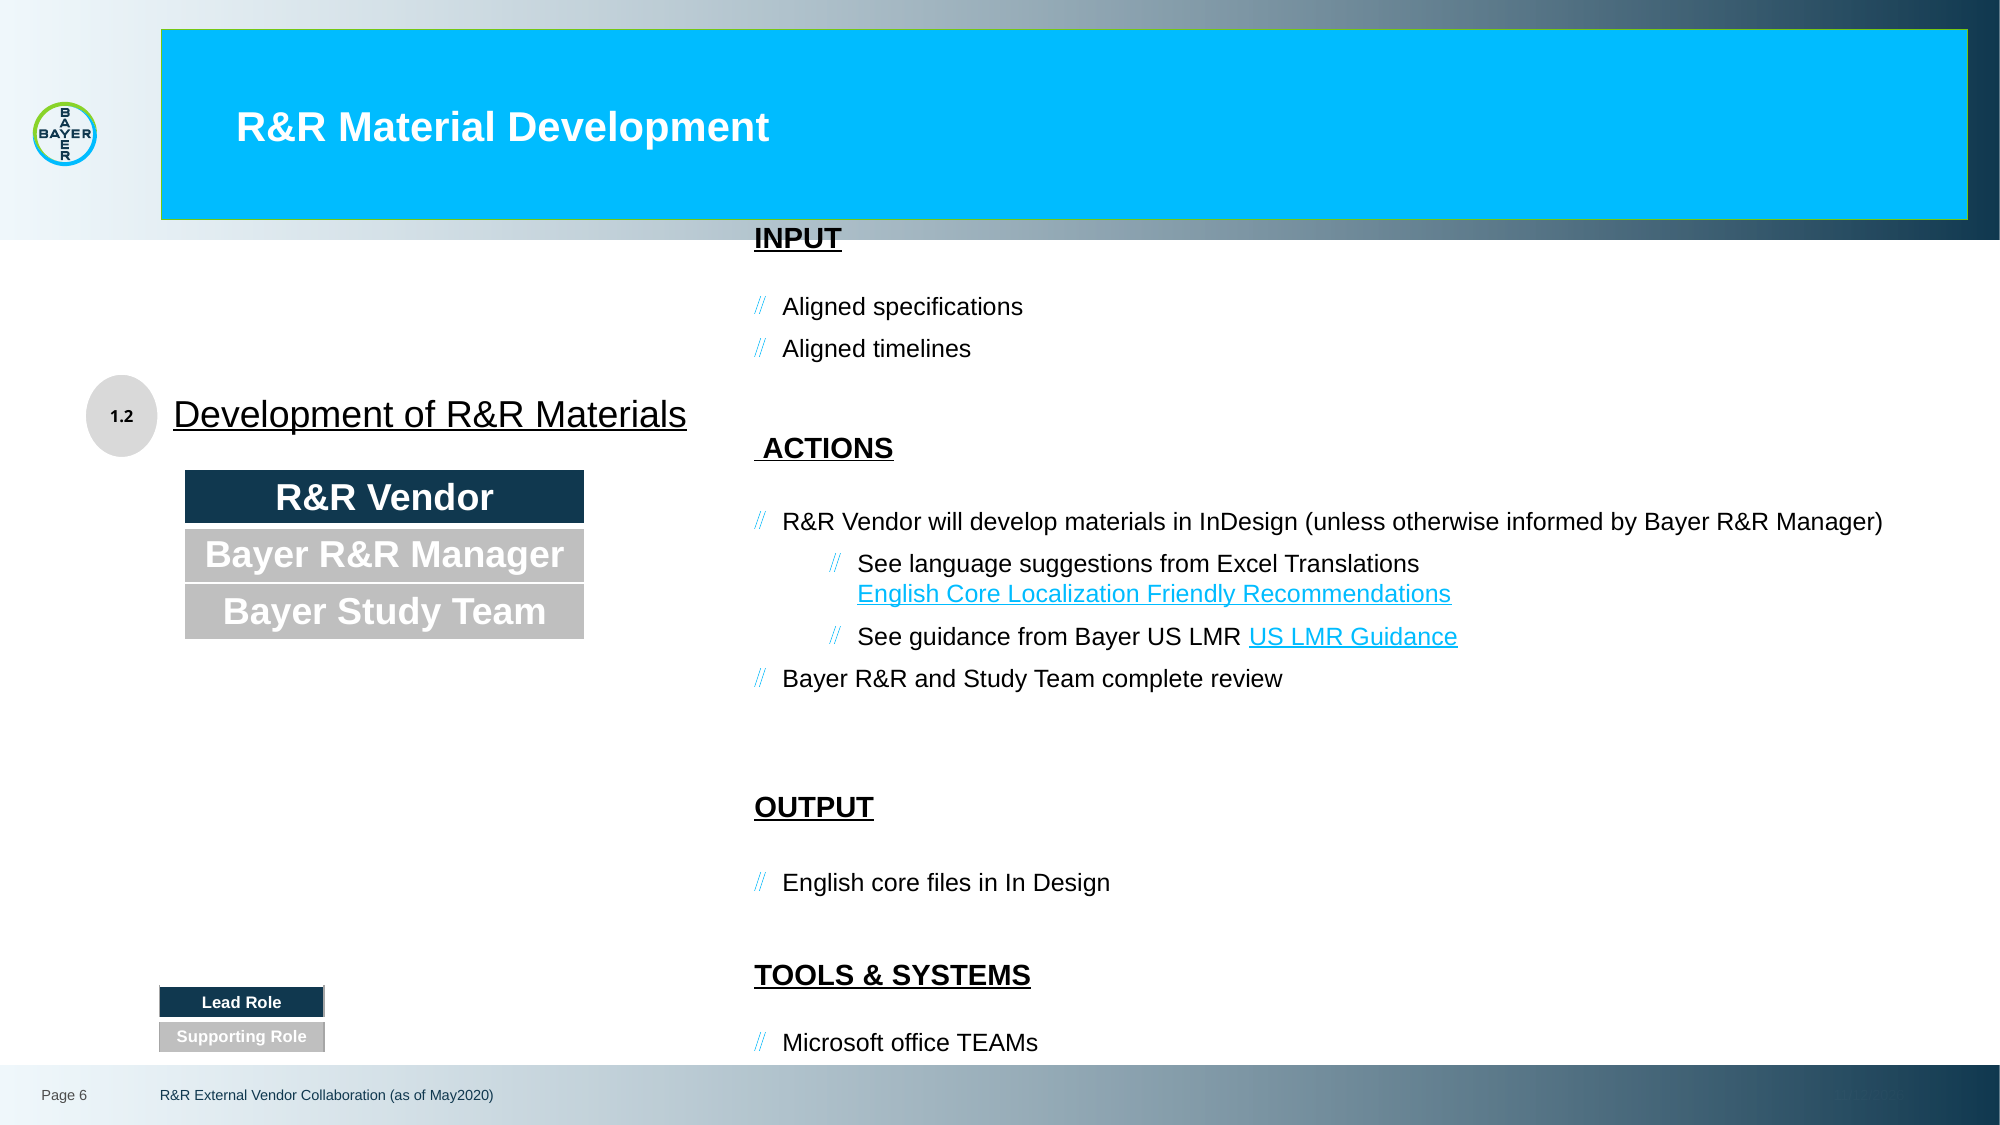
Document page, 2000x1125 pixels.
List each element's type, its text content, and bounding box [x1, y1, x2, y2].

table_cell Supporting Role [160, 1022, 323, 1052]
table_header R&R Vendor [185, 470, 584, 523]
picture [754, 338, 766, 357]
slide_number Page 6 [32, 1085, 97, 1104]
picture [754, 296, 766, 314]
picture [754, 872, 766, 891]
picture [754, 668, 766, 687]
title R&R Material Development [161, 29, 1968, 220]
table_cell Bayer R&R Manager [185, 529, 584, 582]
table_cell Bayer Study Team [185, 584, 584, 639]
picture [754, 511, 766, 529]
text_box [83, 372, 160, 460]
picture [829, 553, 841, 572]
footer R&R External Vendor Collaboration (as of May2020) [159, 1085, 754, 1104]
picture [754, 1032, 766, 1051]
table_header Lead Role [160, 987, 323, 1017]
text_box INPUT Aligned specifications Aligned timelines ACTIONS R&R Vendor will develop materials in InDesign (unless otherwise informed by Bayer R&R Manager) See language suggestions from Excel Translations English Core Localization Friendly Recommendations See guidance from Bayer US LMR US LMR Guidance Bayer R&R and Study Team complete review OUTPUT English core files in In Design TOOLS & SYSTEMS Microsoft office TEAMs [754, 219, 1968, 1104]
picture [64, 105, 81, 111]
picture [829, 626, 841, 644]
text_box Development of R&R Materials [173, 389, 754, 464]
